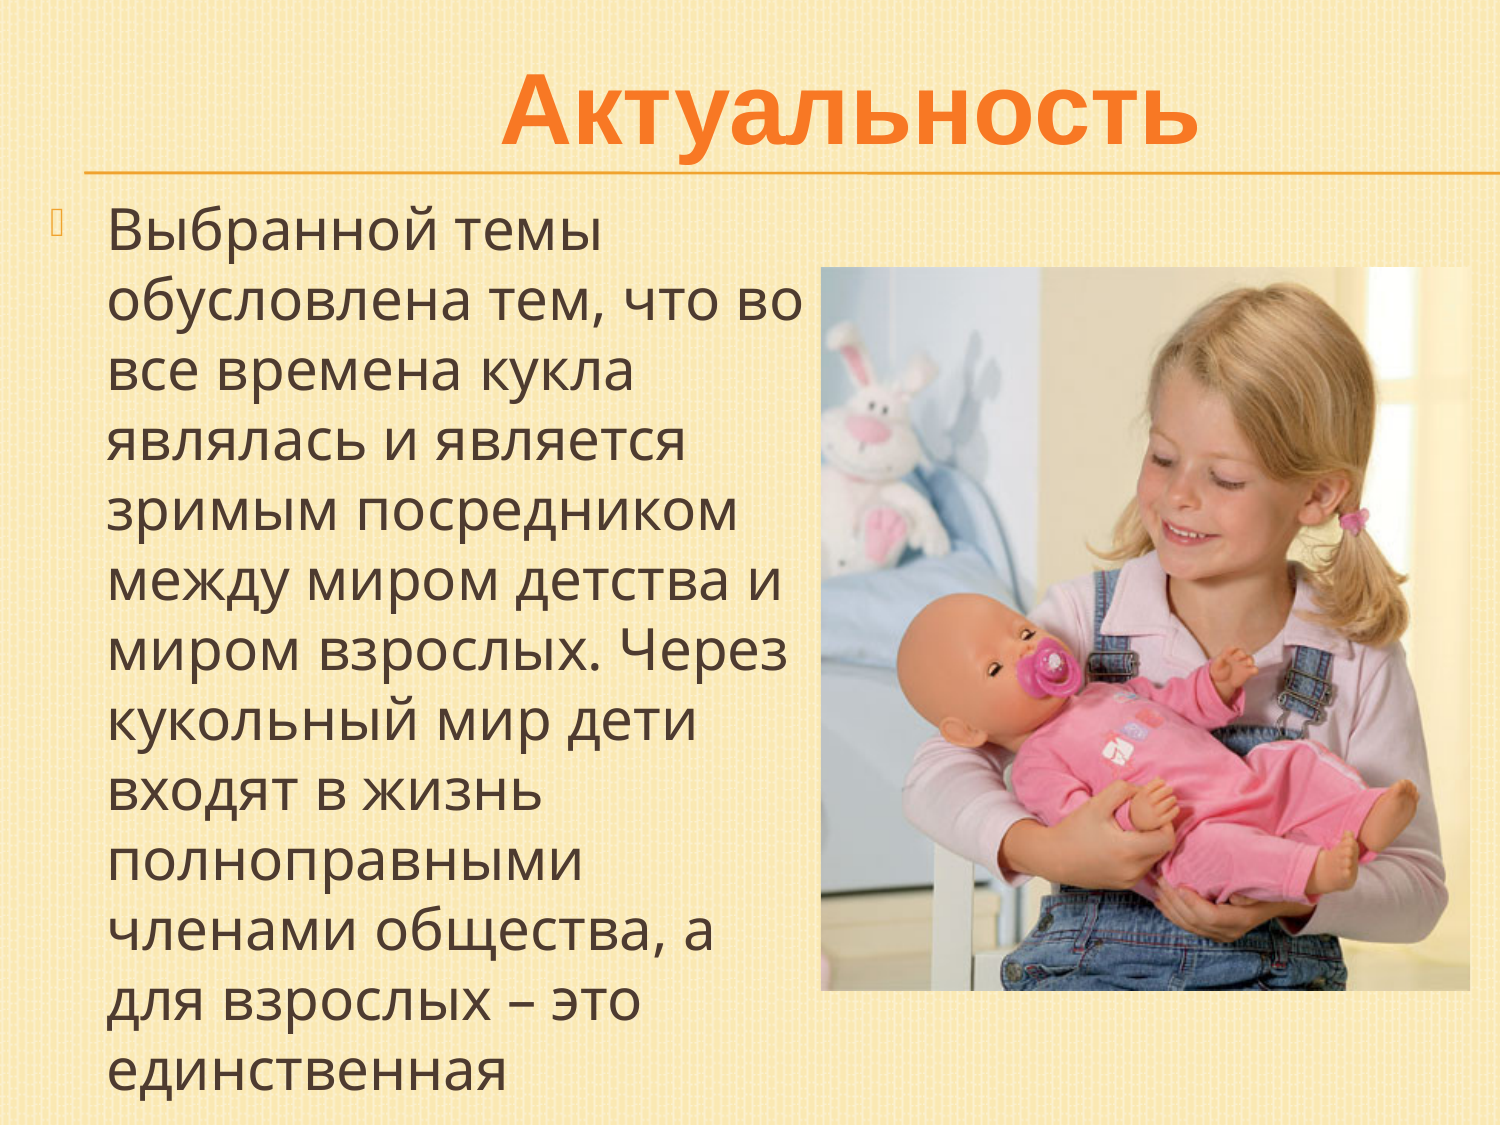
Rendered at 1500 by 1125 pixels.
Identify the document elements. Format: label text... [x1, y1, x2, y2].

picture [820, 266, 1471, 991]
list Выбранной темы обусловлена тем, что во все времена кукла являлась и является зримым посредником между миром детства и миром взрослых. Через кукольный мир дети входят в жизнь полноправными членами общества, а для взрослых – это единственная возможность вернуться в мир детства. [34, 184, 828, 1125]
title Актуальность [46, 35, 1425, 173]
